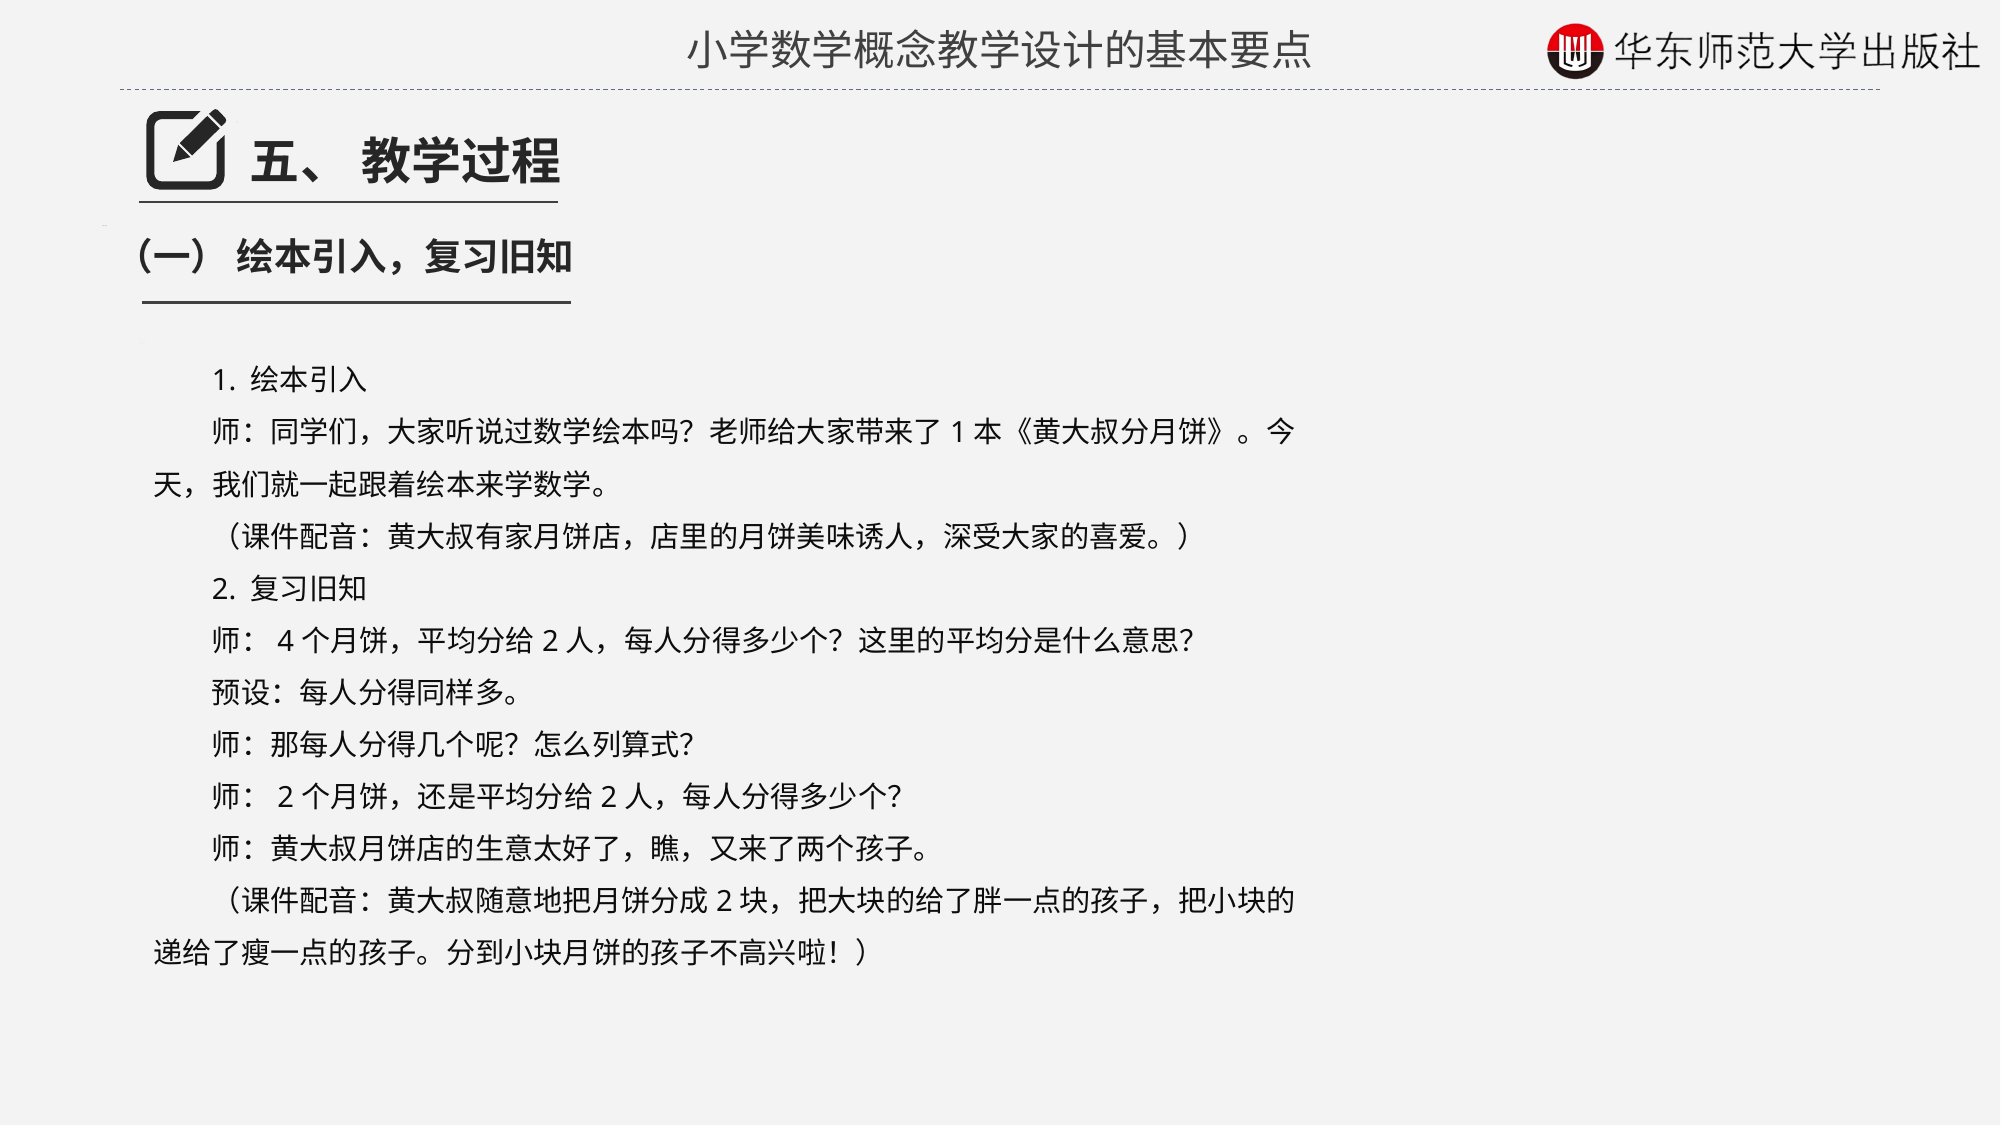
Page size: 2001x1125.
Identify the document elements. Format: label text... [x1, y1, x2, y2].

text_box [146, 111, 225, 190]
text_box 小学数学概念教学设计的基本要点 [680, 23, 1320, 74]
text_box 五、 教学过程 [235, 121, 1147, 197]
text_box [1536, 13, 1989, 83]
text_box 1. 绘本引入 师：同学们，大家听说过数学绘本吗？老师给大家带来了1本《黄大叔分月饼》。今天，我们就一起跟着绘本来学数学。 （课件配音：黄大叔有家月饼店，店里的月饼美味诱人，深受大家的喜爱。） 2. 复习旧知 师：4个月饼，平均分给2人，每人分得多少个？这里的平均分是什么意思？ 预设：每人分得同样多。 师：那每人分得几个呢？怎么列算式？ 师：2个月饼，还是平均分给2人，每人分得多少个？ 师：黄大叔月饼店的生意太好了，瞧，又来了两个孩子。 （课件配音：黄大叔随意地把月饼分成2块，把大块的给了胖一点的孩子，把小块的递给了瘦一点的孩子。分到小块月饼的孩子不高兴啦！） [138, 337, 1320, 977]
text_box （一） 绘本引入，复习旧知 [101, 225, 692, 286]
text_box [208, 109, 227, 127]
